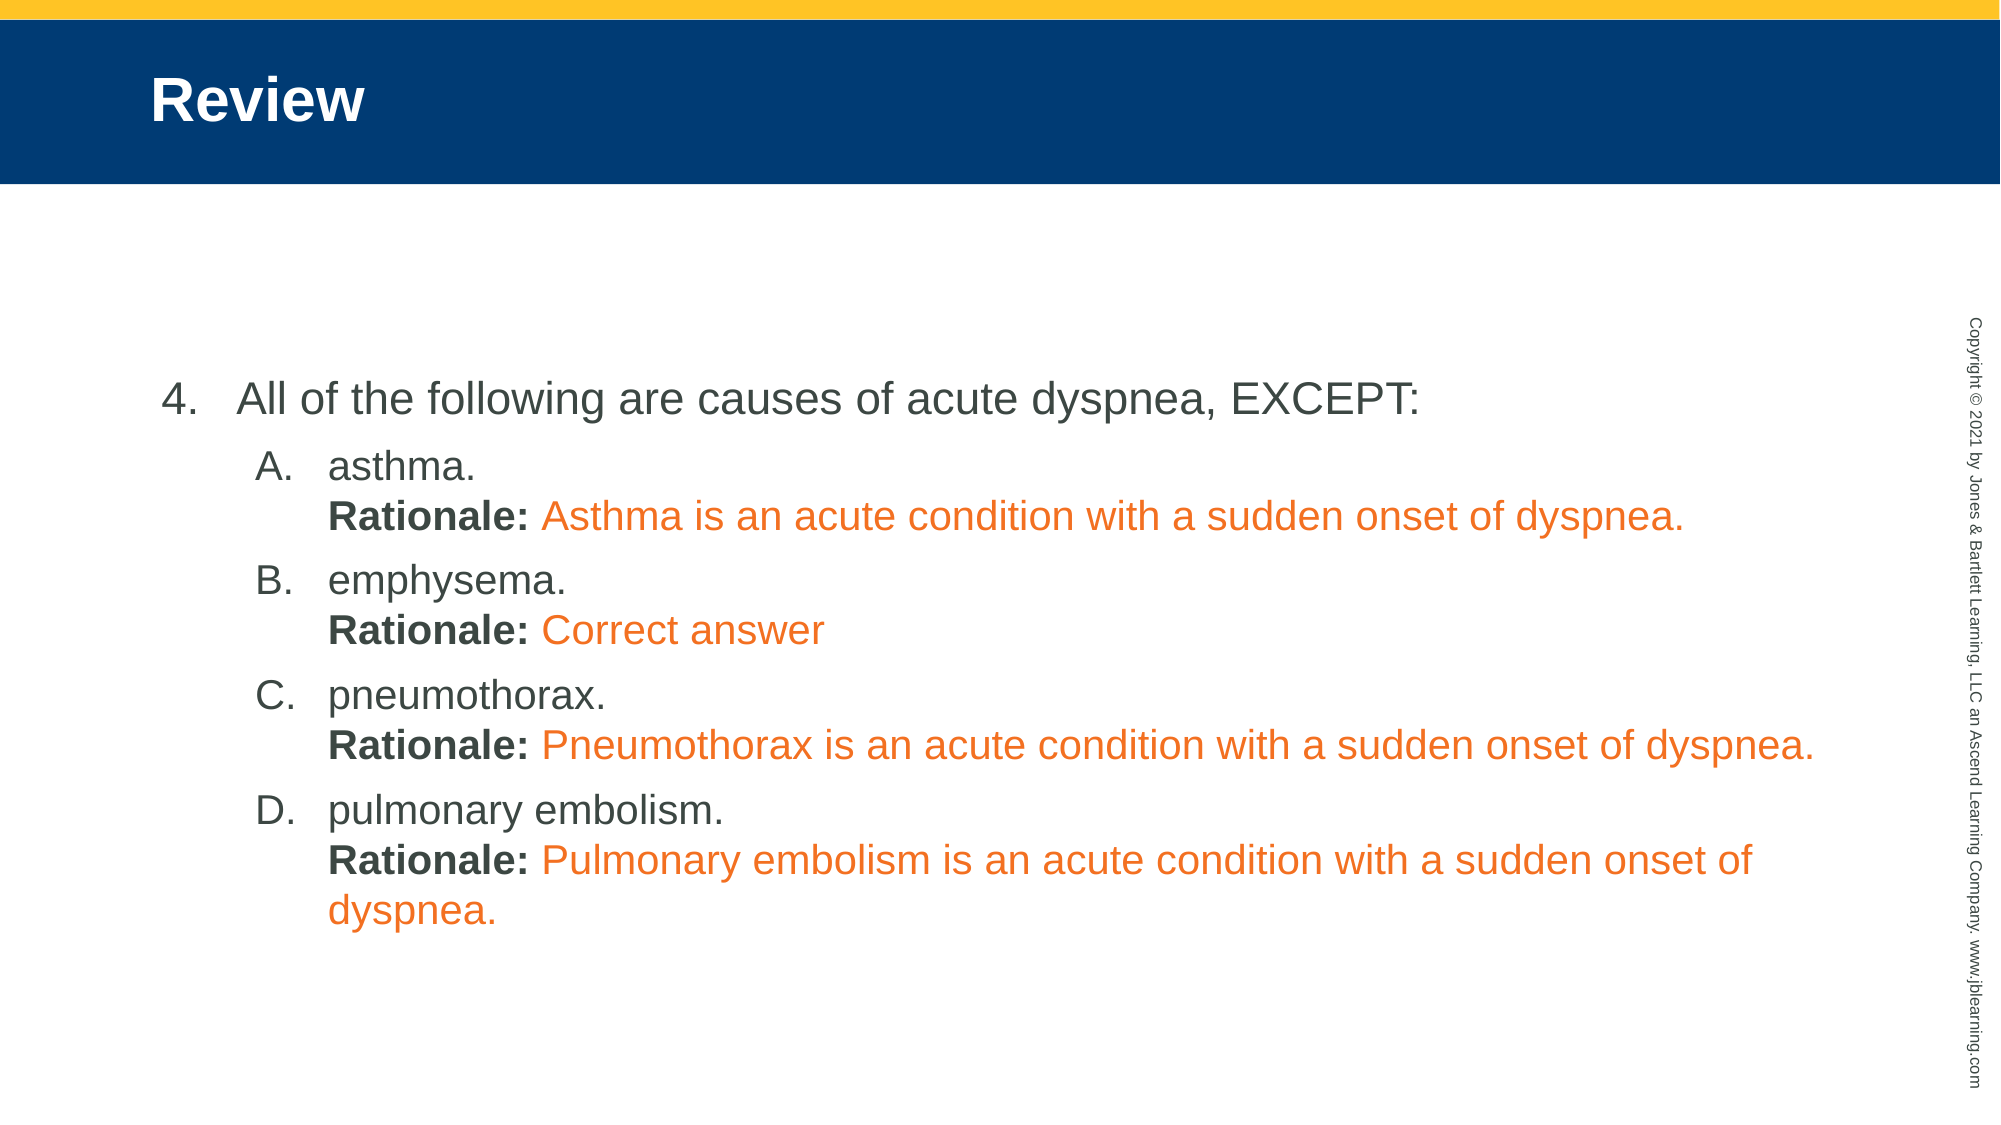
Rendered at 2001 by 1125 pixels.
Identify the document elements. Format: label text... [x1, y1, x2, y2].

list All of the following are causes of acute dyspnea, EXCEPT: asthma. Rationale: Asthma is an acute condition with a sudden onset of dyspnea. emphysema. Rationale: Correct answer pneumothorax. Rationale: Pneumothorax is an acute condition with a sudden onset of dyspnea. pulmonary embolism. Rationale: Pulmonary embolism is an acute condition with a sudden onset of dyspnea. [146, 361, 1859, 1016]
title Review [0, 19, 2000, 185]
